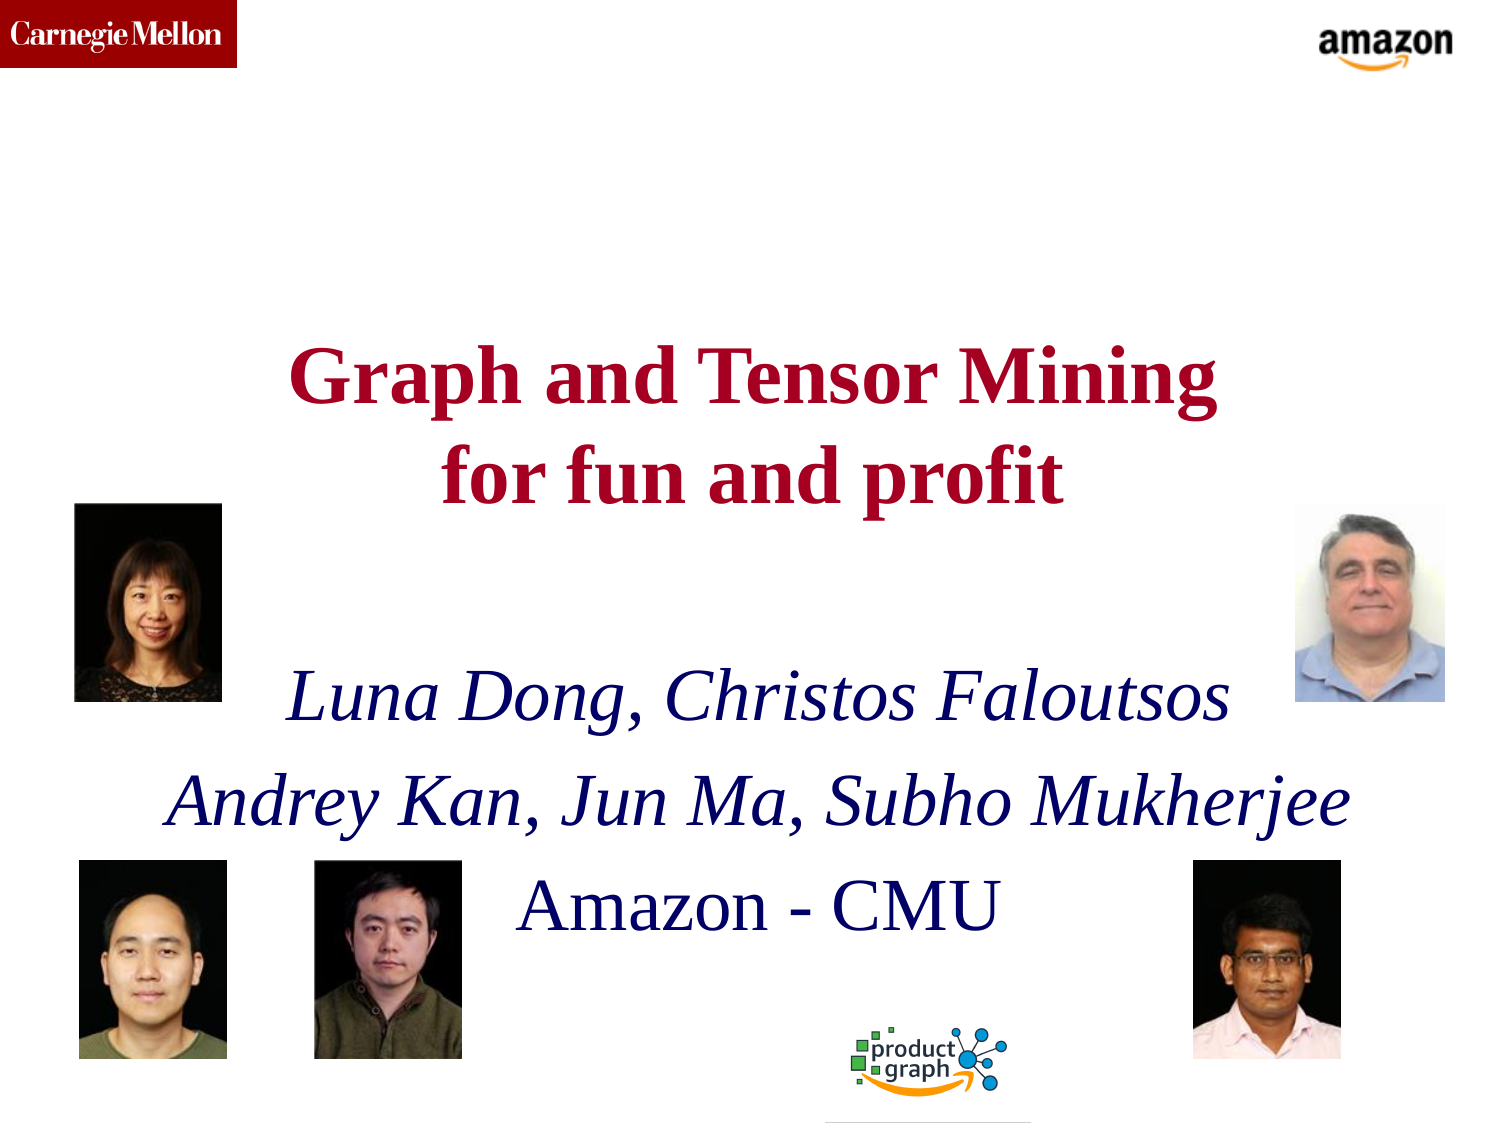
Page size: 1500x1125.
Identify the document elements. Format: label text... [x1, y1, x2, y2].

title Graph and Tensor Mining for fun and profit [115, 226, 1391, 615]
subtitle Luna Dong, Christos Faloutsos Andrey Kan, Jun Ma, Subho Mukherjee Amazon - CMU [78, 637, 1440, 926]
picture [1193, 860, 1342, 1060]
picture [0, 0, 237, 68]
picture [78, 860, 227, 1060]
picture [1295, 503, 1445, 703]
picture [314, 860, 462, 1060]
picture [74, 503, 223, 703]
picture [1307, 8, 1468, 92]
